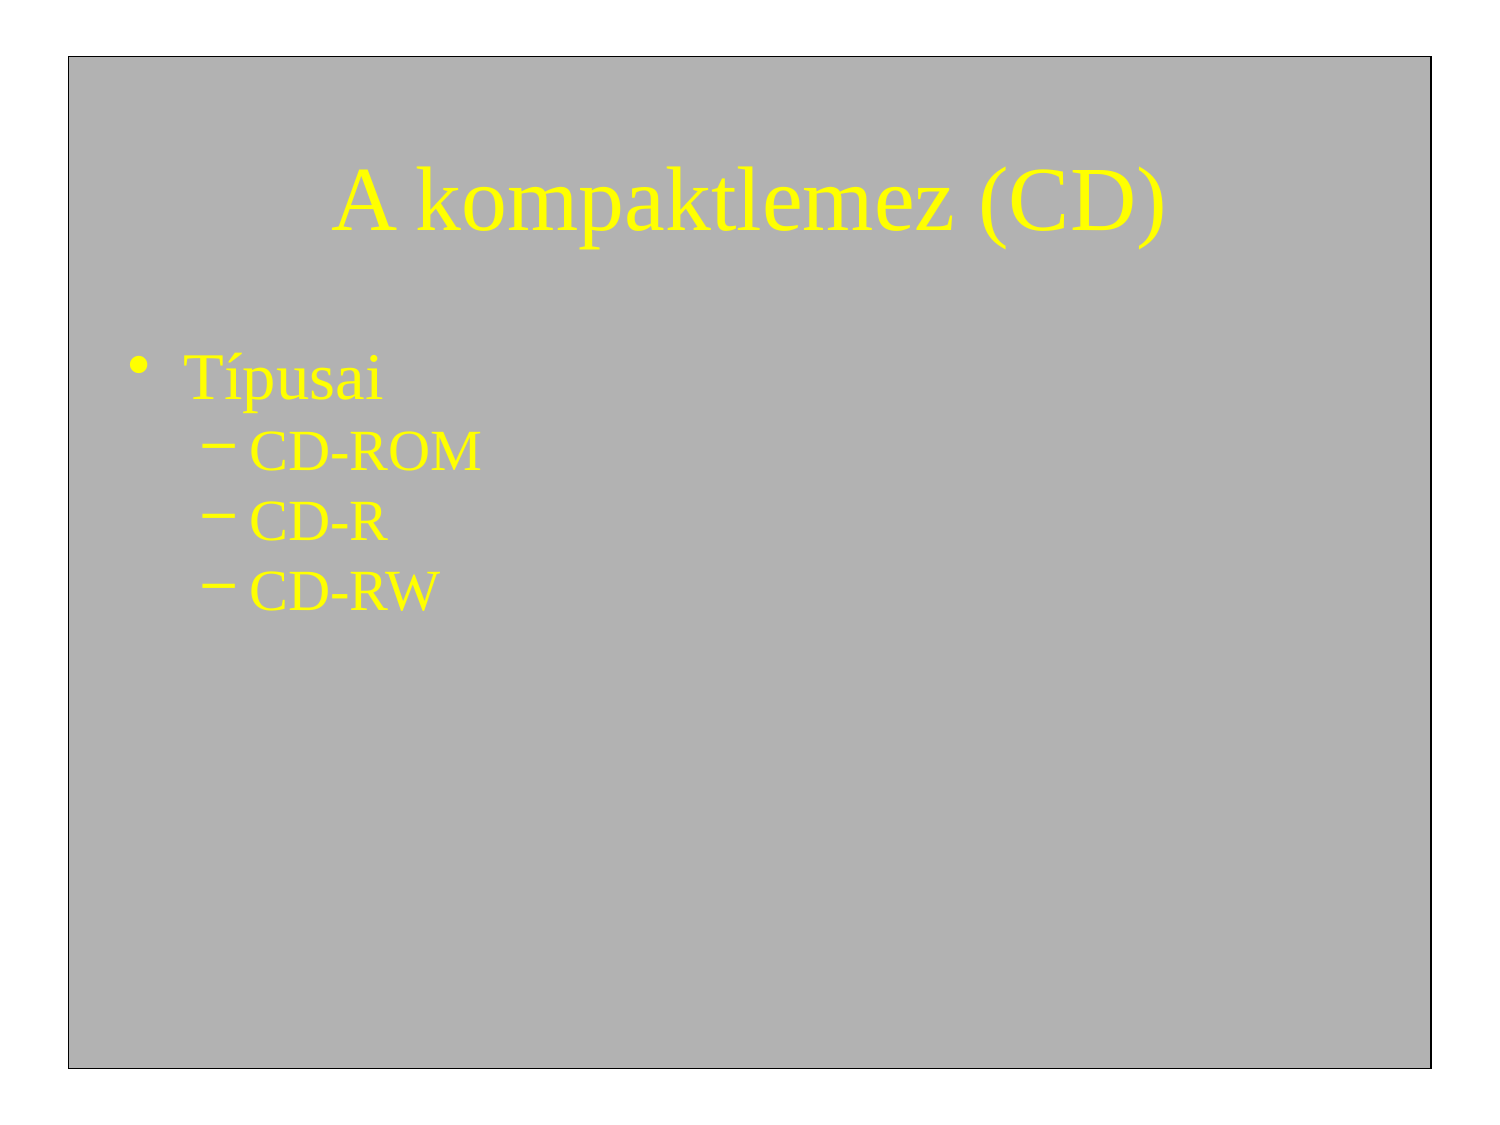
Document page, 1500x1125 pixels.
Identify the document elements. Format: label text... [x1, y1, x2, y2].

list Típusai CD-ROM CD-R CD-RW [112, 324, 1388, 1001]
title A kompaktlemez (CD) [112, 99, 1388, 288]
